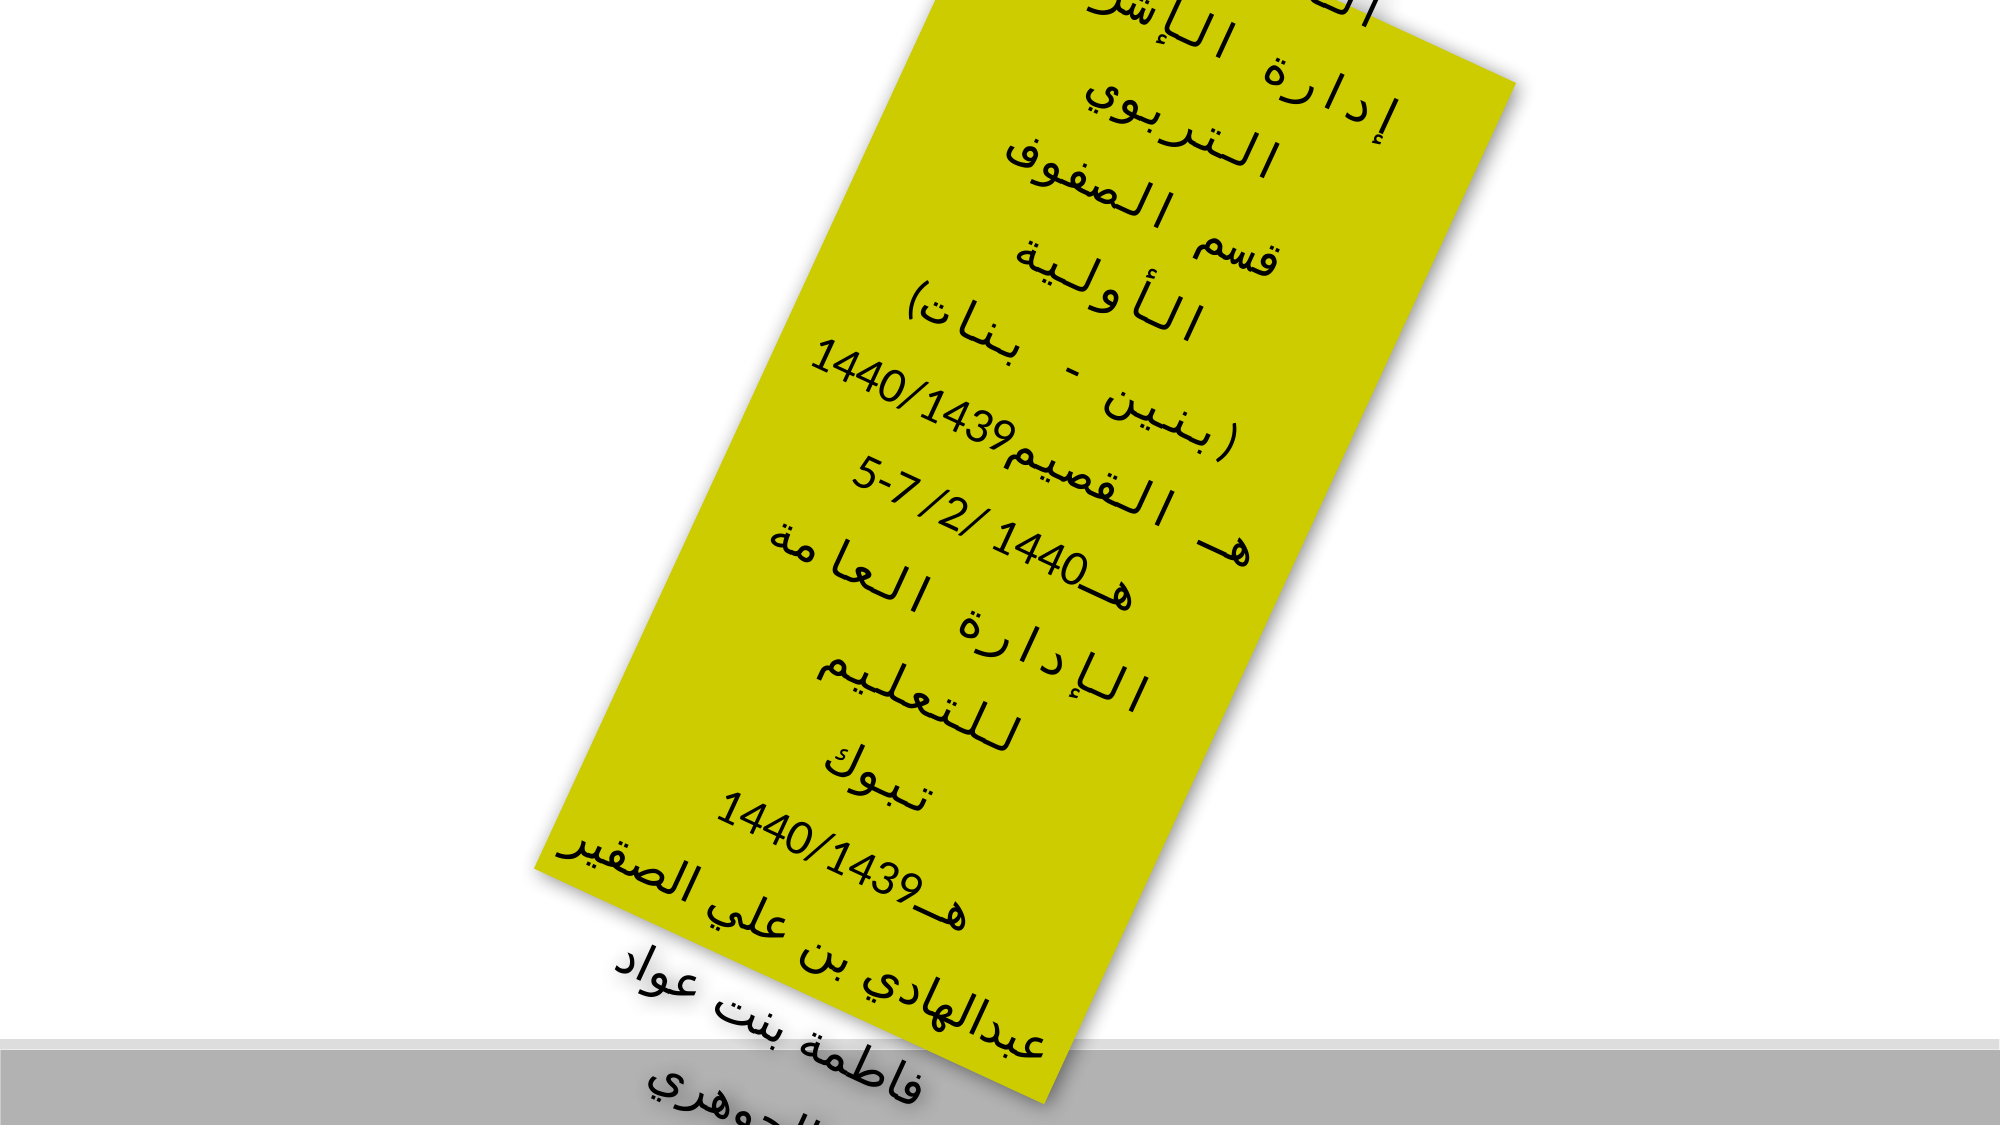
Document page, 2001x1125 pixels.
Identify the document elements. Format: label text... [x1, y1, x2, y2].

text_box لقاء الشؤون التعليمية إدارة الإشراف التربوي قسم الصفوف الأولية (بنين - بنات) 1440/1439هـ القصيم 5-7 /2/ 1440هـ الإدارة العامة للتعليم تبوك 1440/1439هـ عبدالهادي بن علي الصقير فاطمة بنت عواد الجوهري [532, 0, 1518, 1106]
